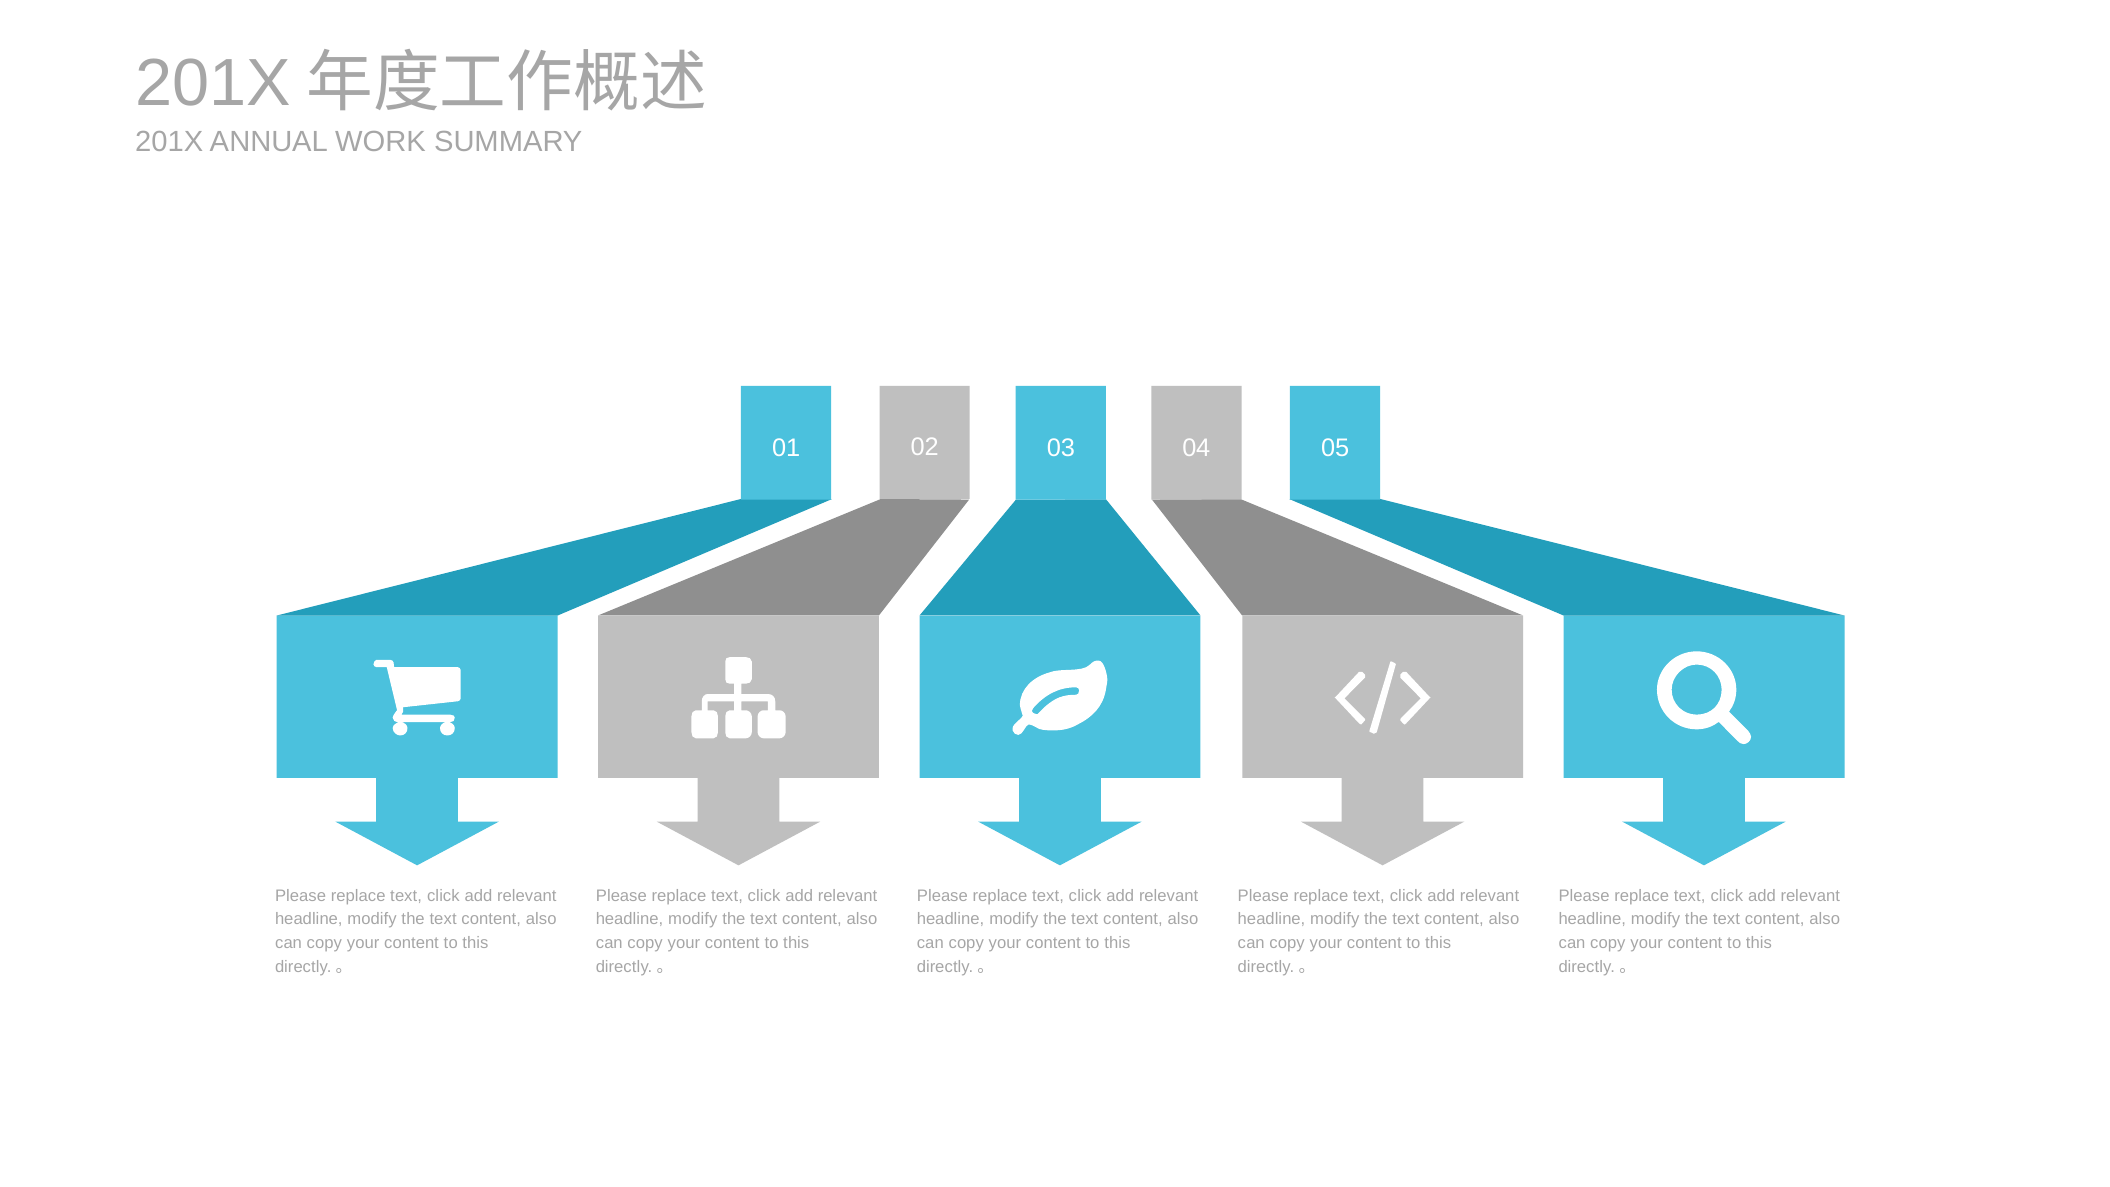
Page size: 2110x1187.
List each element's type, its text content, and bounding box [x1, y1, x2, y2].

text_box Please replace text, click add relevant headline, modify the text content, also can copy your content to this directly.。 [916, 880, 1206, 977]
text_box Please replace text, click add relevant headline, modify the text content, also can copy your content to this directly.。 [595, 880, 885, 977]
text_box Please replace text, click add relevant headline, modify the text content, also can copy your content to this directly.。 [275, 880, 564, 977]
text_box Please replace text, click add relevant headline, modify the text content, also can copy your content to this directly.。 [1237, 880, 1527, 977]
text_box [598, 385, 919, 866]
text_box 201X ANNUAL WORK SUMMARY [135, 122, 596, 158]
text_box Please replace text, click add relevant headline, modify the text content, also can copy your content to this directly.。 [1558, 880, 1848, 977]
text_box 201X年度工作概述 [135, 38, 783, 119]
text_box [1151, 385, 1524, 866]
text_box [919, 385, 1151, 866]
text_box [276, 385, 598, 866]
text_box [1524, 385, 1845, 866]
